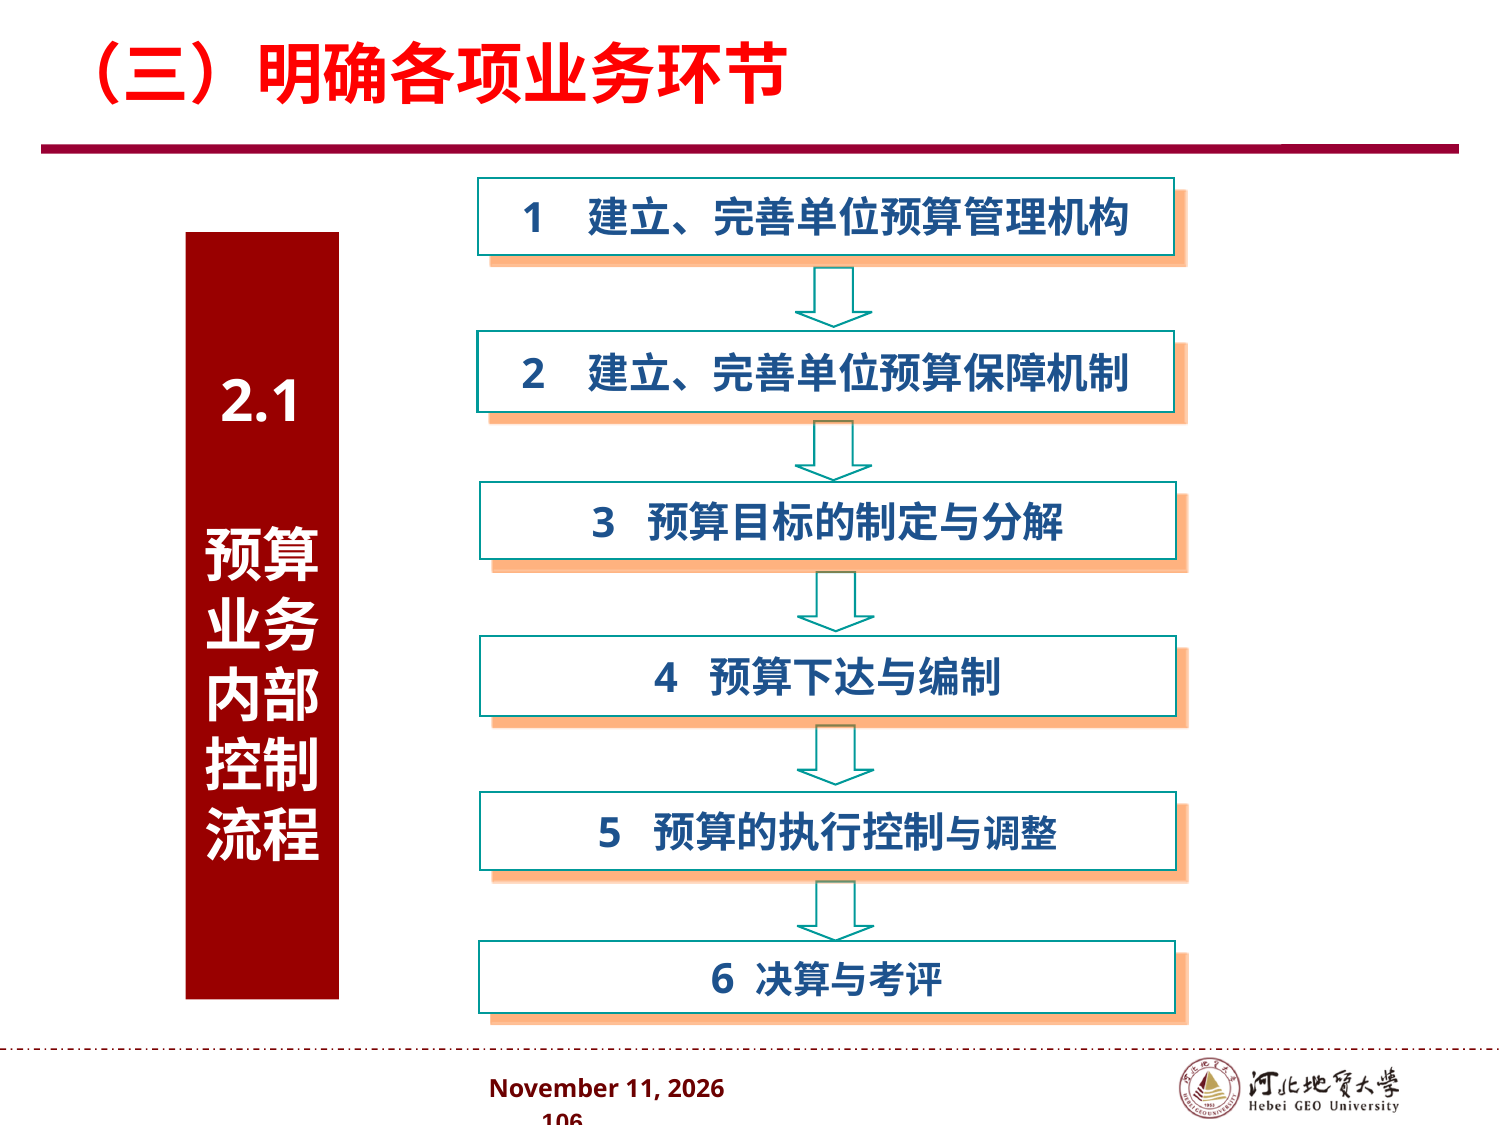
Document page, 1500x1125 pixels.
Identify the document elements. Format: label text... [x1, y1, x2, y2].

text_box 2.1 预算业务内部控制流程 [185, 232, 339, 1000]
text_box 4 预算下达与编制 [479, 635, 1177, 717]
text_box [797, 729, 874, 785]
title （三）明确各项业务环节 [40, 18, 1460, 126]
text_box [795, 268, 873, 327]
picture [1159, 1049, 1420, 1125]
text_box 5 预算的执行控制与调整 [479, 791, 1177, 870]
text_box [795, 425, 872, 481]
text_box 3 预算目标的制定与分解 [479, 482, 1177, 560]
text_box [797, 572, 875, 632]
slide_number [473, 1064, 990, 1109]
text_box 1 建立、完善单位预算管理机构 [477, 177, 1175, 255]
title 风险分析的方法：可能性描述 [493, 954, 1189, 1026]
text_box 6 决算与考评 [478, 940, 1176, 1013]
text_box 2 建立、完善单位预算保障机制 [477, 331, 1175, 412]
text_box [797, 883, 874, 940]
